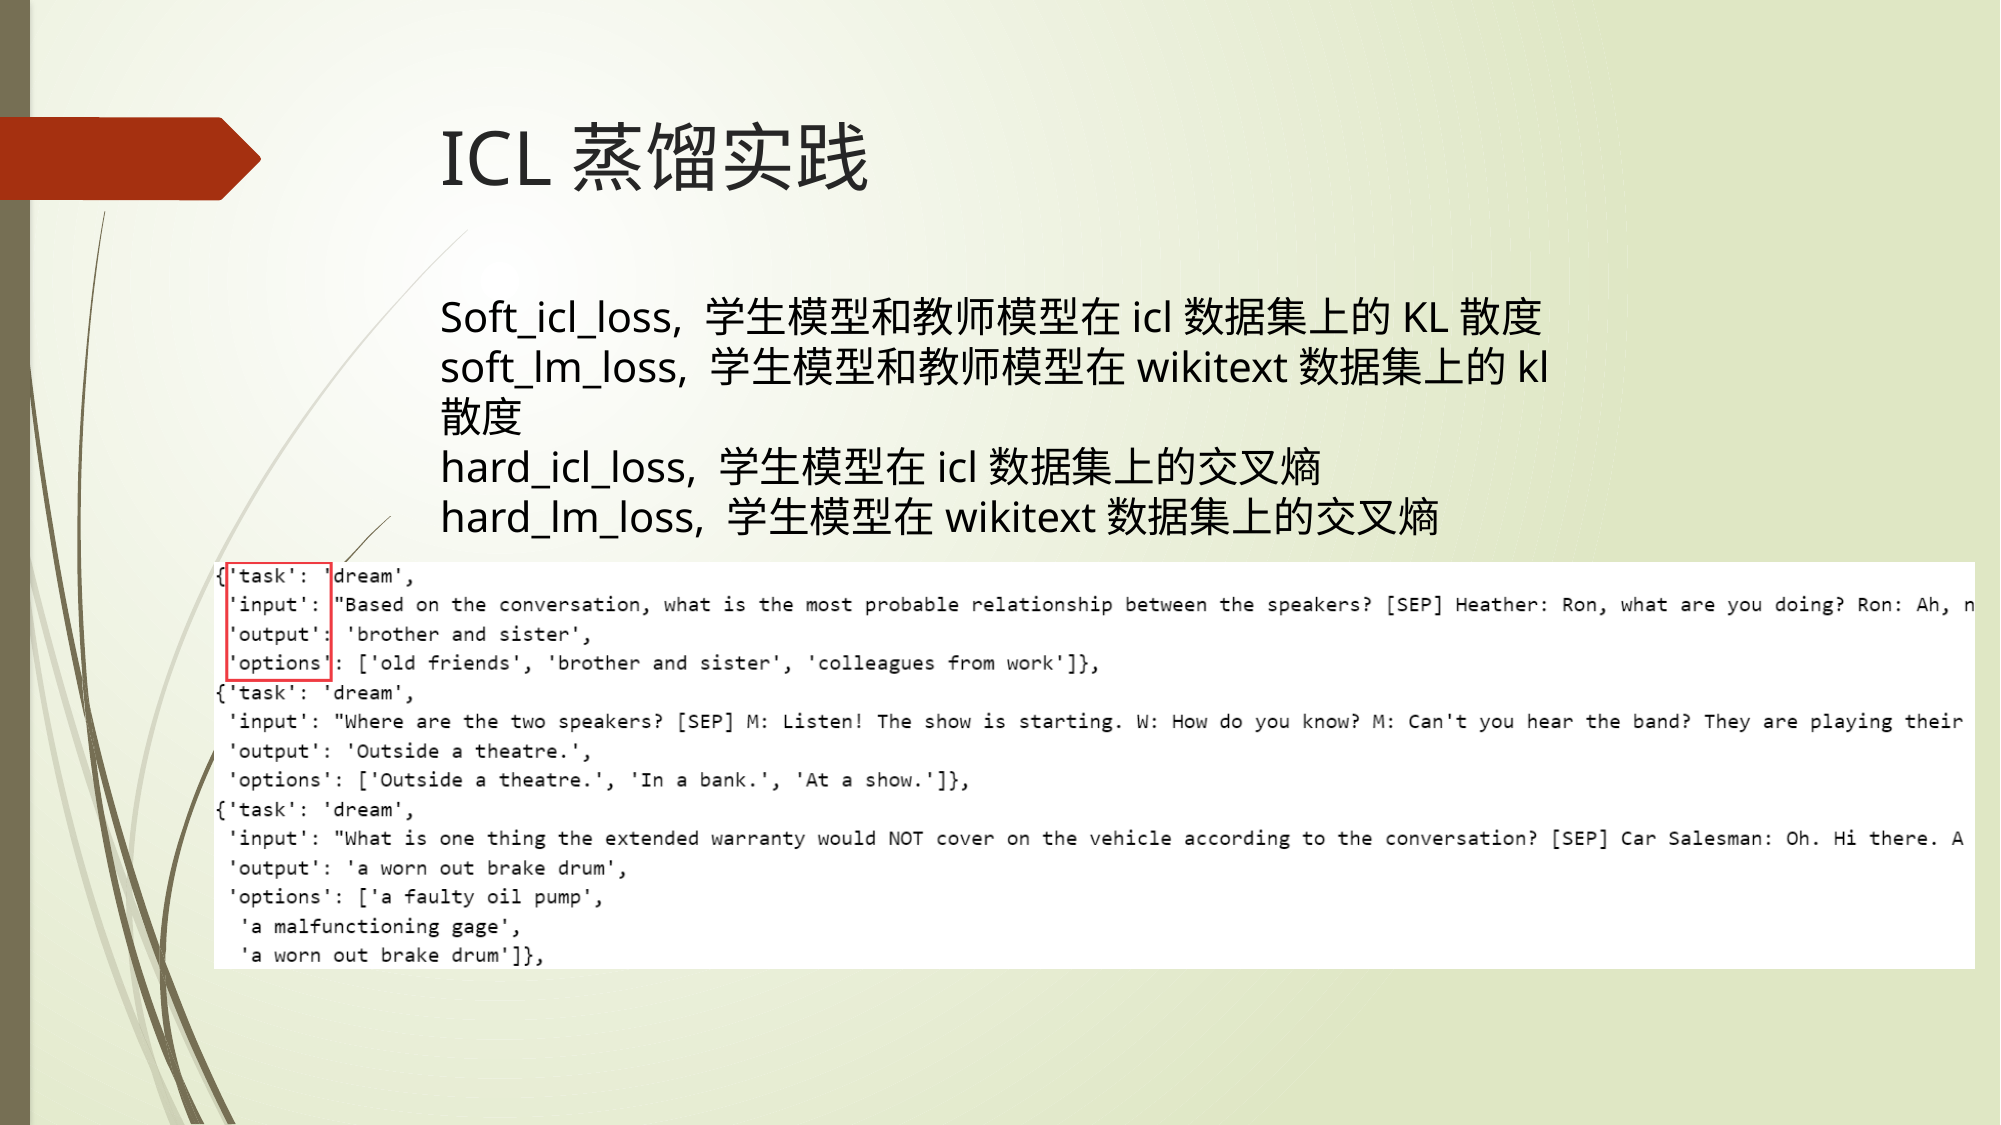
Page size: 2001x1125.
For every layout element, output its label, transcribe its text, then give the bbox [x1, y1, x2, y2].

title ICL蒸馏实践 [425, 102, 1888, 313]
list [214, 562, 1976, 969]
text_box Soft_icl_loss, 学生模型和教师模型在icl数据集上的KL散度 soft_lm_loss, 学生模型和教师模型在wikitext数据集上的kl散度 hard_icl_loss, 学生模型在icl数据集上的交叉熵 hard_lm_loss, 学生模型在wikitext数据集上的交叉熵 [425, 283, 1614, 549]
